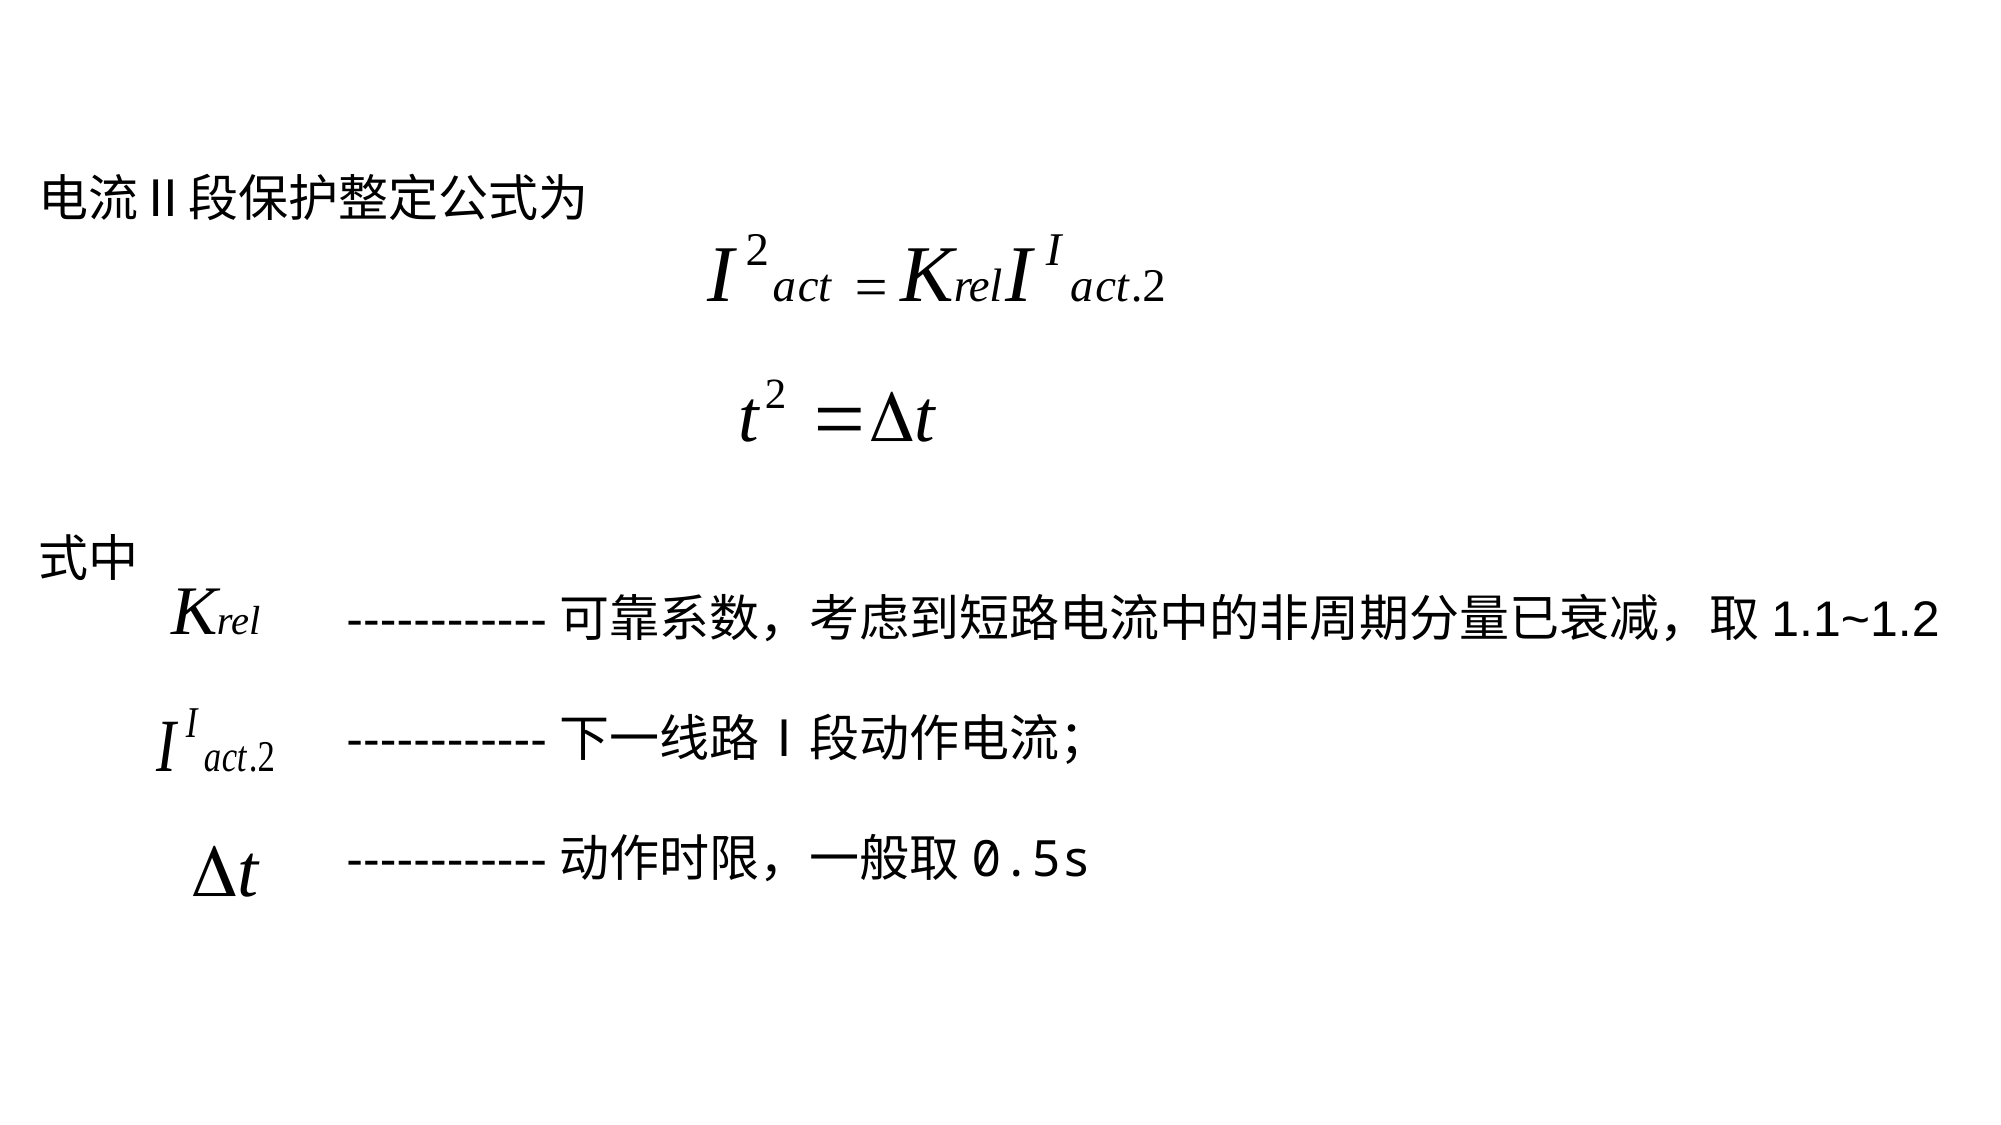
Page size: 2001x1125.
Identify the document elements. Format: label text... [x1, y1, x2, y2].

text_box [729, 361, 951, 460]
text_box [158, 576, 275, 653]
text_box 电流Ⅱ段保护整定公式为 式中 ------------可靠系数，考虑到短路电流中的非周期分量已衰减，取1.1~1.2 ------------下一线路Ⅰ段动作电流； ------------动作时限，一般取0.5s [23, 159, 1966, 895]
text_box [179, 827, 275, 916]
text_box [144, 689, 289, 791]
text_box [691, 214, 1180, 322]
